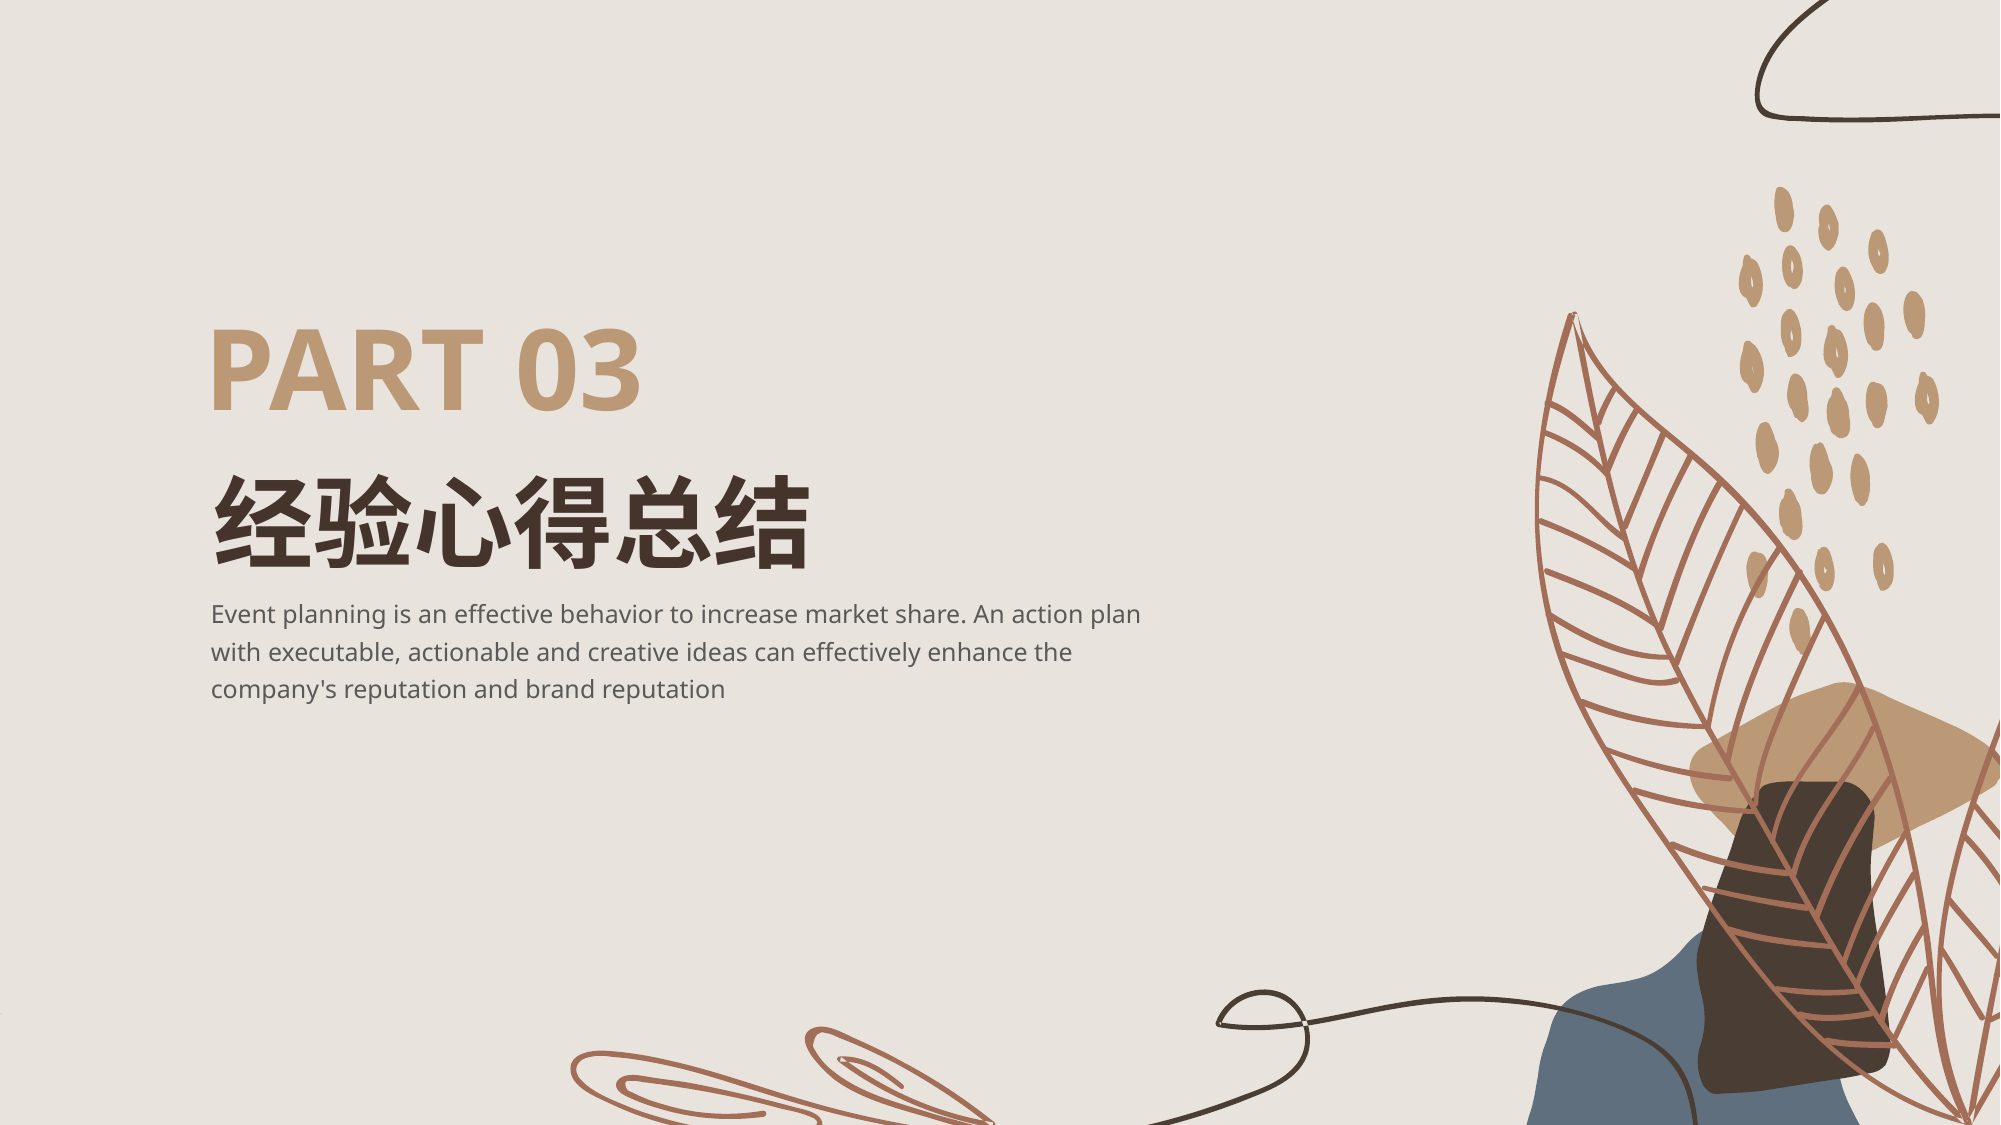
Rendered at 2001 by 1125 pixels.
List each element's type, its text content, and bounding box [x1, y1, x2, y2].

text_box [1994, 944, 2000, 973]
text_box PART 03 [563, 290, 659, 440]
text_box [1847, 901, 1877, 977]
text_box [1861, 944, 1886, 1013]
text_box [1557, 651, 1680, 686]
text_box [1544, 399, 1603, 443]
text_box [804, 1026, 996, 1125]
text_box [1801, 694, 1872, 781]
text_box [1541, 429, 1611, 479]
text_box [1605, 476, 1628, 536]
text_box [1865, 381, 1888, 429]
text_box [1595, 383, 1619, 426]
text_box [1818, 204, 1839, 251]
text_box [1689, 742, 1730, 775]
text_box [1813, 775, 1894, 920]
text_box [1689, 777, 1748, 808]
text_box [0, 0, 563, 568]
text_box [1147, 989, 1698, 1125]
text_box [1659, 480, 1723, 629]
text_box [1988, 747, 2000, 766]
text_box [1621, 431, 1667, 530]
text_box [1617, 386, 1801, 573]
text_box [1746, 551, 1767, 590]
text_box [1779, 488, 1803, 540]
text_box [1782, 245, 1803, 290]
text_box [1724, 763, 1771, 842]
text_box [1850, 453, 1871, 507]
text_box [1780, 308, 1802, 357]
text_box [1826, 387, 1851, 439]
text_box [1761, 682, 1856, 786]
text_box [1781, 992, 1868, 1014]
text_box [1814, 546, 1835, 592]
text_box [1673, 504, 1745, 667]
text_box [1960, 832, 2000, 886]
text_box [1731, 703, 1781, 797]
text_box [1864, 686, 1989, 831]
text_box [1705, 544, 1783, 732]
text_box [1725, 926, 1836, 950]
text_box [1938, 945, 1986, 1021]
text_box [1633, 571, 1658, 621]
text_box [1873, 542, 1894, 591]
text_box [1807, 1017, 1891, 1042]
text_box [1885, 1013, 1890, 1028]
text_box [1727, 814, 1784, 869]
text_box [1979, 758, 2000, 796]
text_box [1787, 373, 1809, 423]
text_box [1789, 607, 1811, 655]
text_box [1776, 781, 1837, 868]
text_box [1738, 254, 1763, 308]
text_box [1834, 1046, 1891, 1074]
text_box [1597, 440, 1608, 467]
text_box [1936, 950, 2000, 1125]
text_box [1892, 965, 1931, 1041]
text_box [1820, 810, 1875, 956]
text_box [1914, 371, 1939, 425]
text_box [1868, 229, 1889, 275]
text_box [1636, 453, 1694, 581]
text_box [1718, 731, 1731, 752]
text_box [1754, 0, 2000, 123]
text_box [1755, 572, 1769, 599]
text_box [1854, 871, 1917, 988]
text_box [1726, 831, 1972, 1125]
text_box [1823, 325, 1849, 379]
text_box [1538, 518, 1638, 572]
text_box Event planning is an effective behavior to increase market share. An action plan with executable, actionable and creative ideas can effectively enhance the company's reputation and brand reputation [196, 583, 1181, 711]
text_box [1796, 781, 1871, 908]
text_box [1669, 841, 1791, 877]
text_box [1534, 479, 1552, 613]
text_box [1774, 986, 1863, 996]
text_box [1809, 442, 1833, 495]
text_box [1863, 302, 1885, 351]
text_box [1711, 811, 1742, 836]
text_box [1716, 866, 1804, 904]
text_box [1872, 784, 1903, 851]
text_box [1834, 266, 1855, 312]
text_box [1877, 922, 1928, 1026]
text_box [1960, 751, 1992, 834]
text_box [1790, 725, 1877, 878]
text_box [1535, 405, 1551, 476]
text_box [1824, 1037, 1899, 1049]
text_box [1770, 683, 1863, 845]
text_box [1544, 568, 1664, 632]
text_box [1846, 733, 1889, 800]
text_box [1938, 835, 1965, 947]
text_box [1579, 699, 1709, 730]
text_box [1987, 1011, 2000, 1023]
text_box [1526, 1011, 1693, 1125]
text_box [1631, 787, 1756, 814]
text_box [1993, 970, 2000, 979]
text_box [1774, 186, 1795, 233]
text_box [1701, 885, 1810, 911]
text_box [1757, 781, 1793, 832]
text_box [1800, 573, 1910, 830]
text_box [1535, 475, 1628, 542]
text_box [1796, 1010, 1875, 1021]
text_box [1755, 421, 1779, 475]
text_box [1603, 746, 1733, 782]
text_box [1988, 719, 2000, 750]
text_box [1753, 613, 1828, 807]
text_box [1696, 910, 1861, 1094]
text_box [1711, 894, 1826, 943]
text_box [1945, 896, 1999, 959]
text_box [1972, 802, 2000, 841]
text_box [1903, 290, 1926, 339]
text_box [1546, 617, 1728, 931]
text_box [1605, 407, 1639, 473]
text_box [1841, 828, 1910, 967]
text_box [1724, 569, 1803, 764]
text_box [1545, 311, 1619, 436]
text_box [1561, 931, 1860, 1125]
text_box [1739, 340, 1764, 394]
text_box [1545, 611, 1674, 660]
text_box [570, 1050, 910, 1125]
text_box 经验心得总结 [199, 452, 829, 588]
